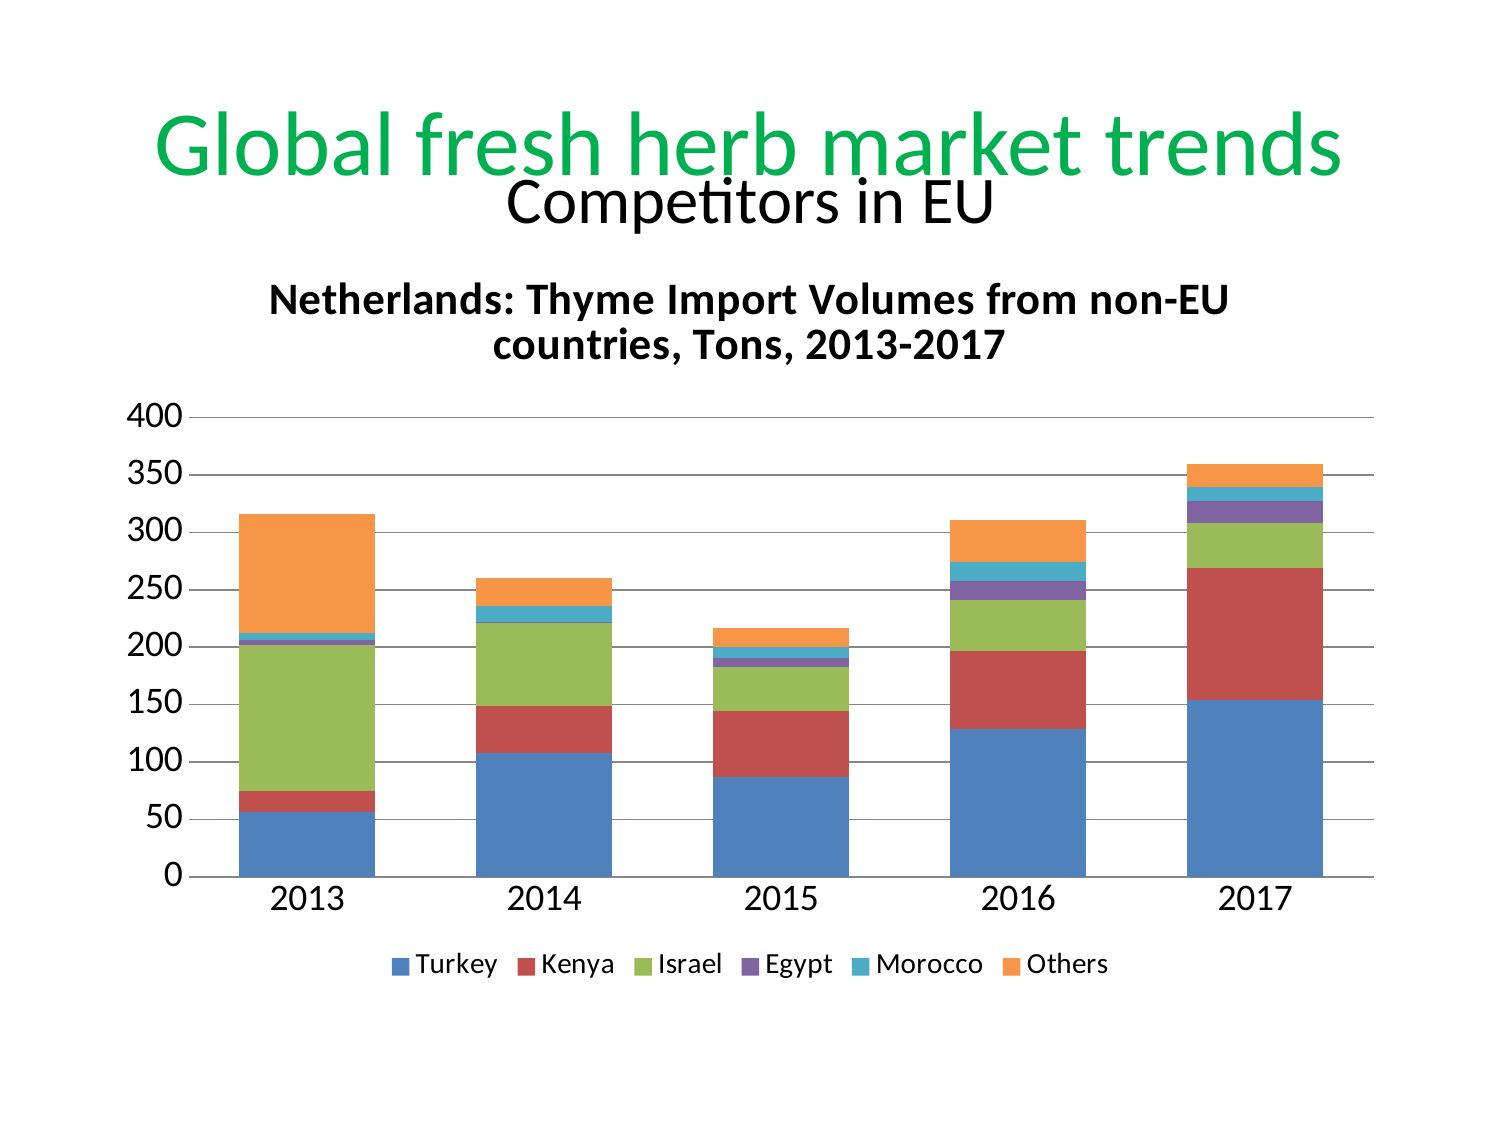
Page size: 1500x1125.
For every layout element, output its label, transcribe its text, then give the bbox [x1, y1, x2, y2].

list Competitors in EU [76, 149, 1427, 256]
title Global fresh herb market trends [75, 45, 1425, 233]
chart [100, 243, 1400, 988]
